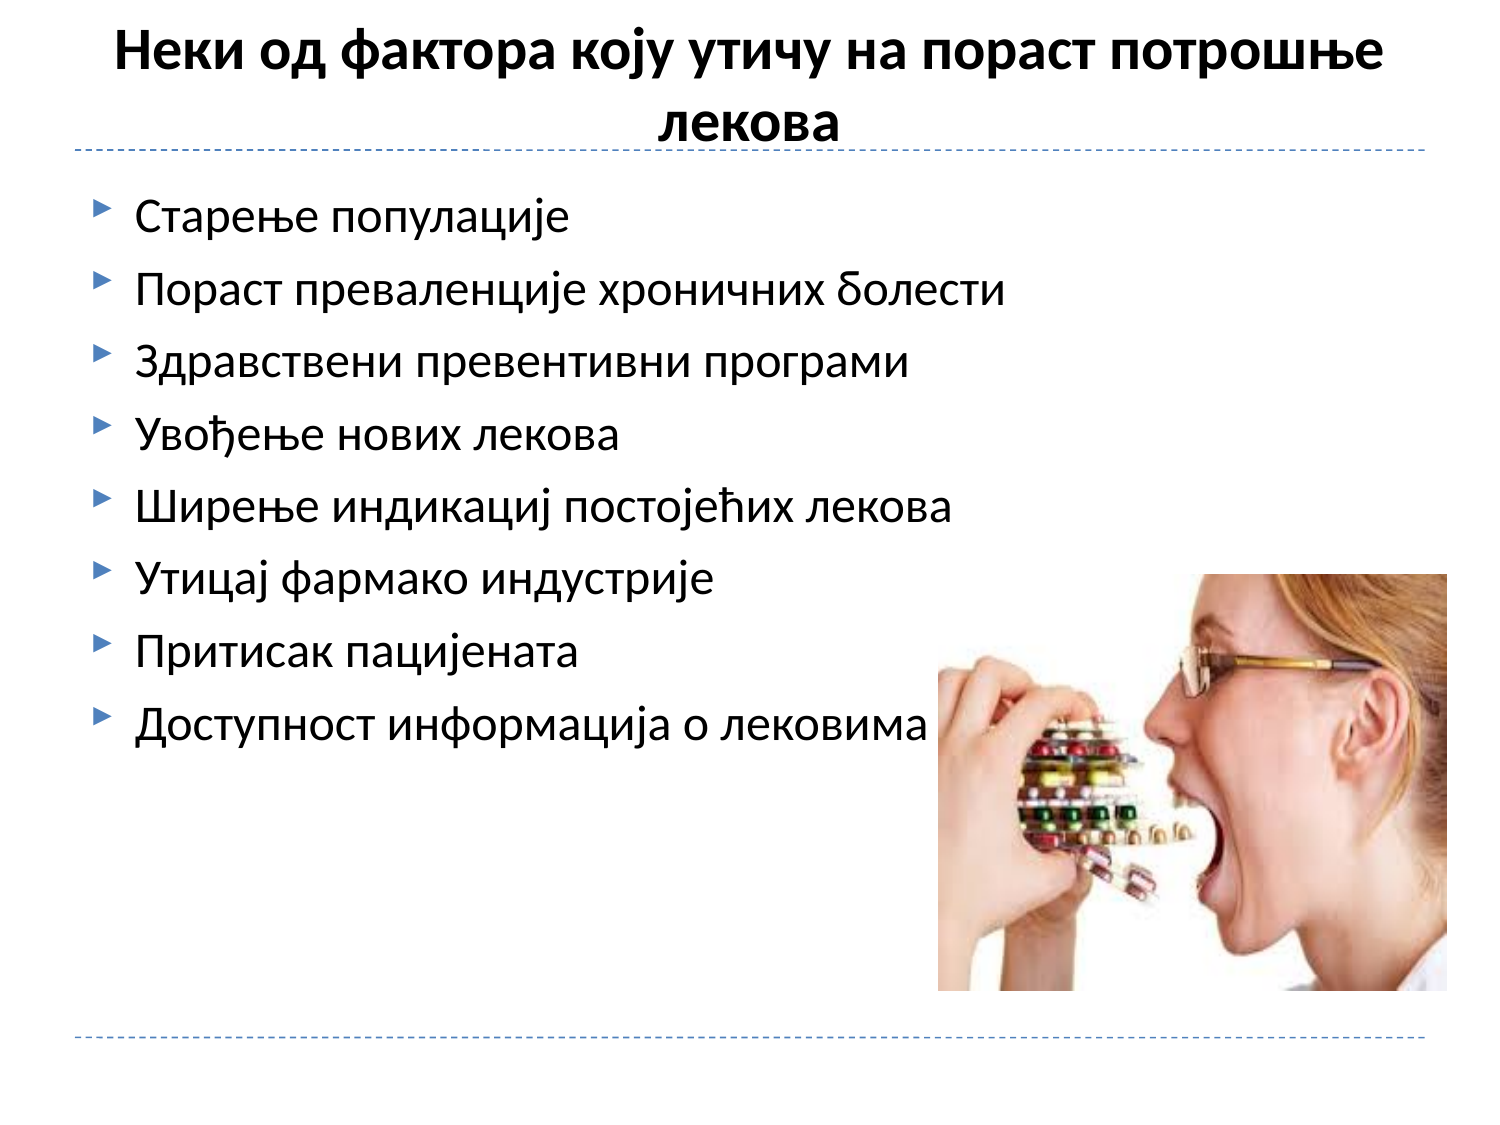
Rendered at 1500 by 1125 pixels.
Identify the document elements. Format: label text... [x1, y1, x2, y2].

list Старење популације Пораст преваленције хроничних болести Здравствени превентивни програми Увођење нових лекова Ширење индикациј постојећих лекова Утицај фармако индустрије Притисак пацијената Доступност информација о лековима [74, 174, 1426, 1038]
picture [938, 573, 1448, 991]
title Неки од фактора коју утичу на пораст потрошње лекова [74, 0, 1426, 162]
